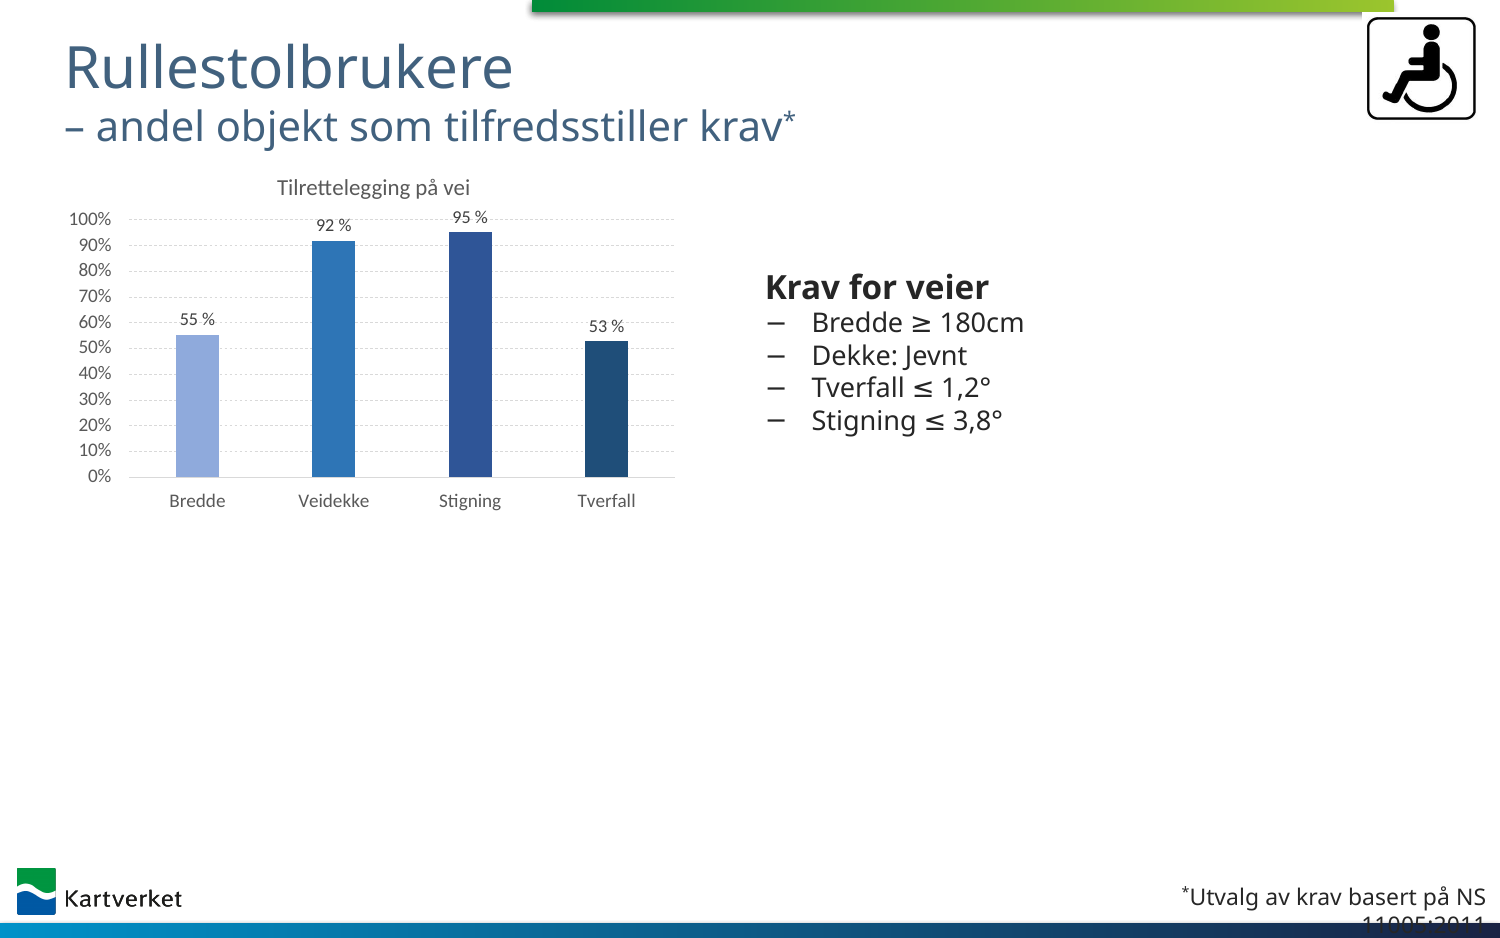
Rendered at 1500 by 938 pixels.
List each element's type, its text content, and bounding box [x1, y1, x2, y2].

picture [1362, 12, 1481, 126]
text_box *Utvalg av krav basert på NS 11005:2011 [1068, 873, 1500, 938]
text_box Rullestolbrukere – andel objekt som tilfredsstiller krav* [49, 25, 1431, 158]
picture [62, 166, 686, 519]
text_box Krav for veier Bredde ≥ 180cm Dekke: Jevnt Tverfall ≤ 1,2° Stigning ≤ 3,8° [750, 258, 1234, 444]
